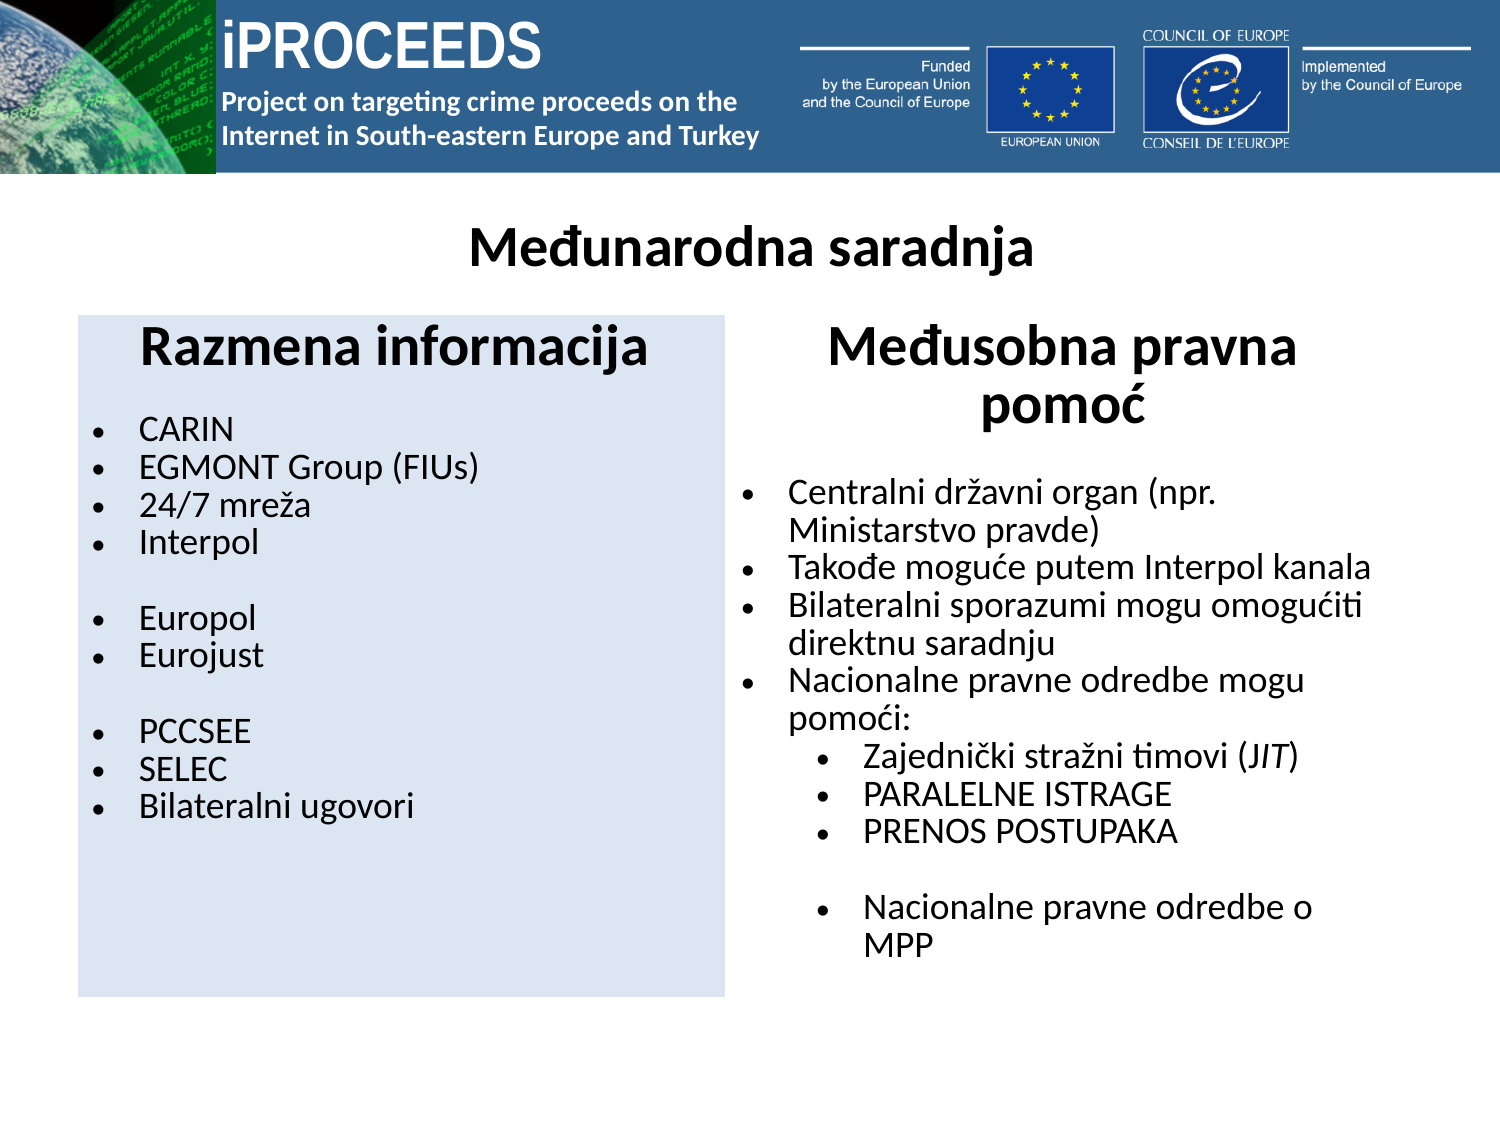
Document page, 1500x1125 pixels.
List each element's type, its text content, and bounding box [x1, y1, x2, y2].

picture [0, 0, 216, 174]
picture [800, 30, 1471, 148]
table_header Međusobna pravna pomoć Centralni državni organ (npr. Ministarstvo pravde) Takođe moguće putem Interpol kanala Bilateralni sporazumi mogu omogućiti direktnu saradnju Nacionalne pravne odredbe mogu pomoći: Zajednički stražni timovi (JIT) PARALELNE ISTRAGE PRENOS POSTUPAKA Nacionalne pravne odredbe o MPP [727, 315, 1399, 997]
title Međunarodna saradnja [76, 172, 1428, 315]
table_header Razmena informacija CARIN EGMONT Group (FIUs) 24/7 mreža Interpol Europol Eurojust PCCSEE SELEC Bilateralni ugovori [78, 315, 725, 997]
